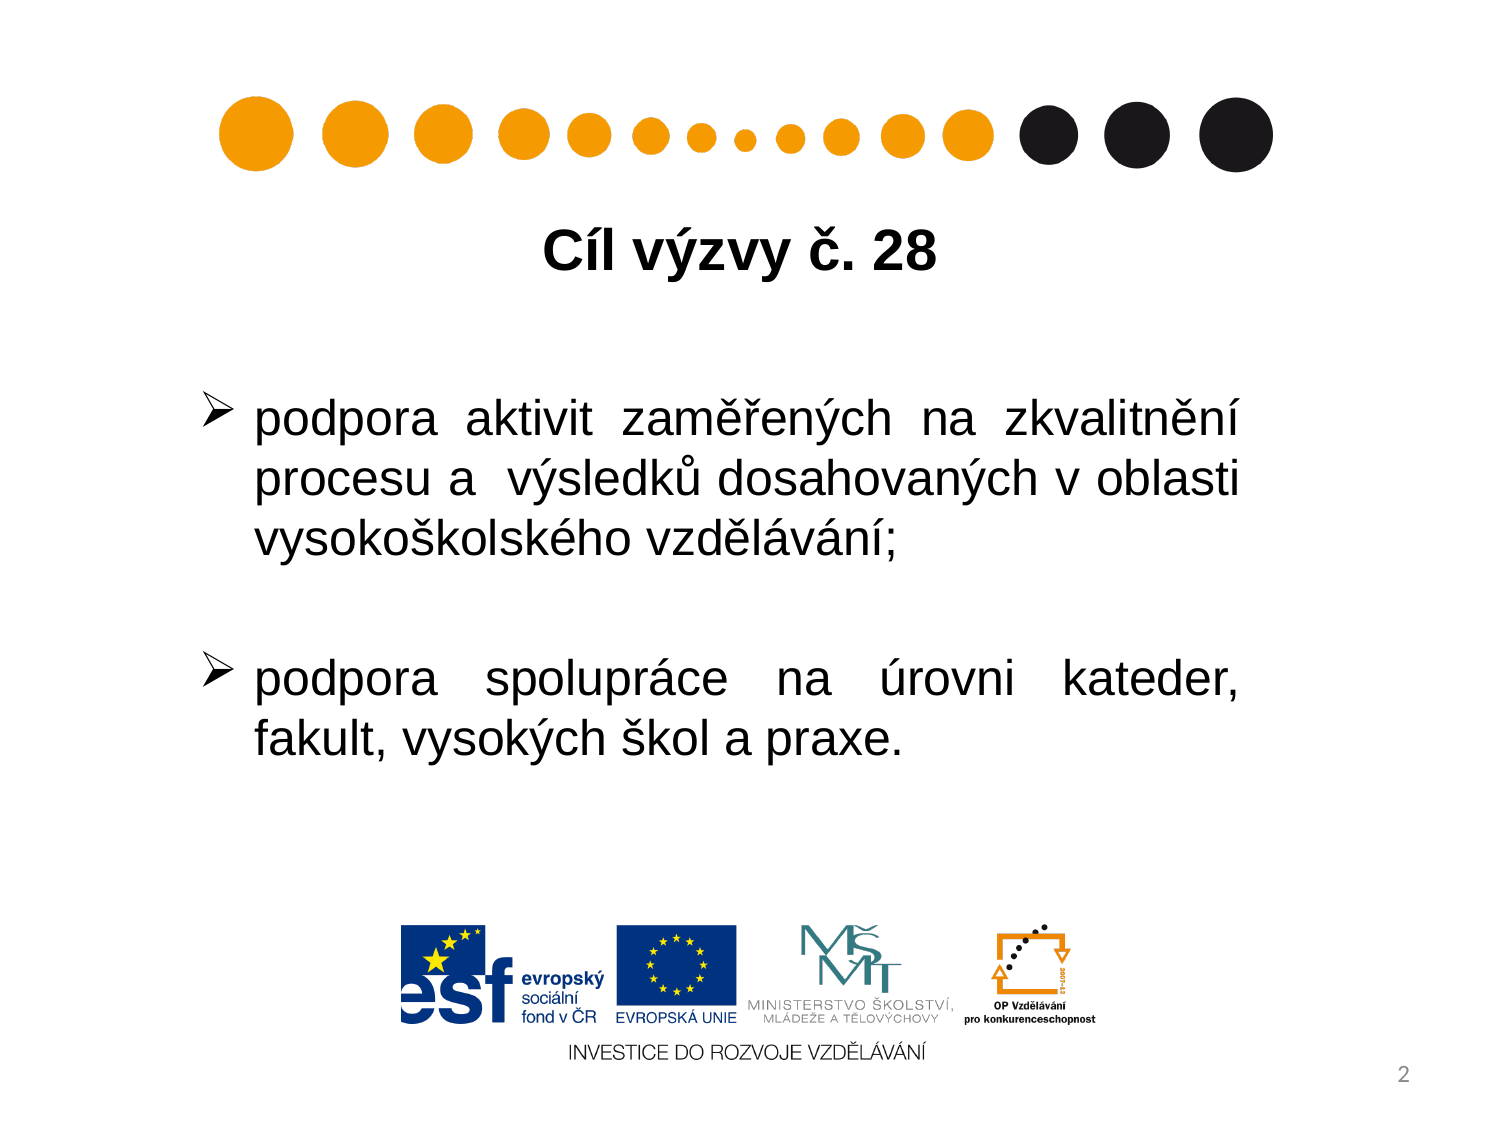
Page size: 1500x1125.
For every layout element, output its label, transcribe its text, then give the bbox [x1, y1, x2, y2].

title Cíl výzvy č. 28 [224, 204, 1256, 297]
picture [215, 93, 1275, 176]
slide_number 2 [1074, 1042, 1425, 1103]
picture [399, 922, 1100, 1061]
list podpora aktivit zaměřených na zkvalitnění procesu a výsledků dosahovaných v oblasti vysokoškolského vzdělávání; podpora spolupráce na úrovni kateder, fakult, vysokých škol a praxe. [183, 297, 1256, 860]
